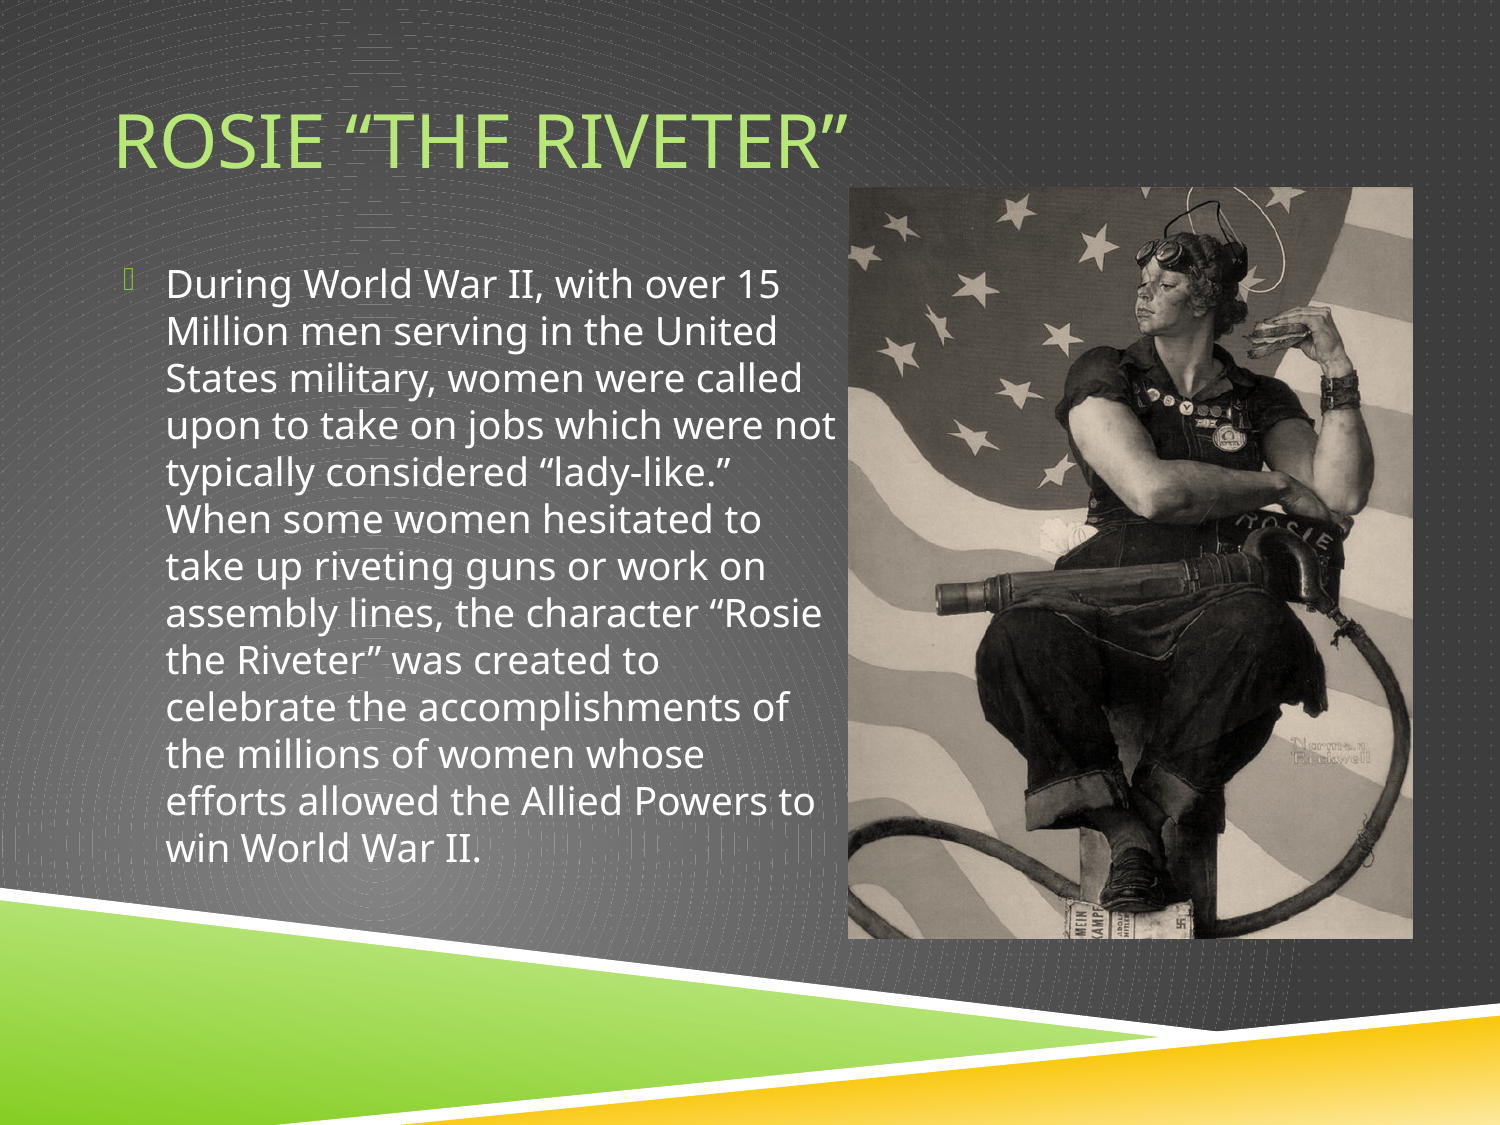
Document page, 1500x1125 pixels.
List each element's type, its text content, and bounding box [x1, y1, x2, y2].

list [848, 187, 1413, 939]
list During World War II, with over 15 Million men serving in the United States military, women were called upon to take on jobs which were not typically considered “lady-like.” When some women hesitated to take up riveting guns or work on assembly lines, the character “Rosie the Riveter” was created to celebrate the accomplishments of the millions of women whose efforts allowed the Allied Powers to win World War II. [112, 251, 838, 888]
title Rosie “the Riveter” [112, 45, 1388, 233]
